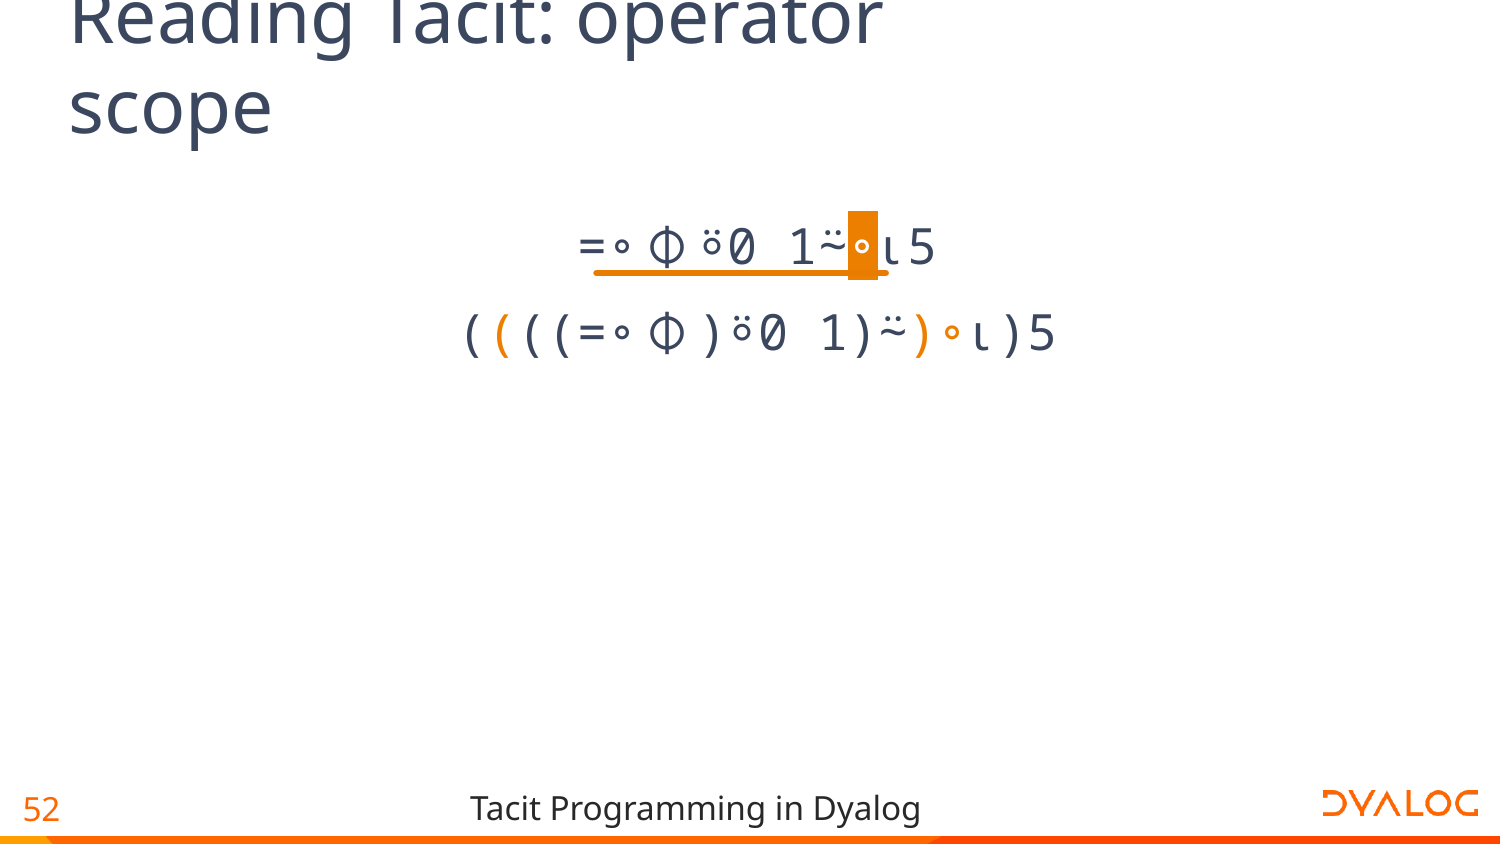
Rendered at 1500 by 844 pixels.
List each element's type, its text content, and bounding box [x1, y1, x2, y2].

picture [0, 836, 1500, 844]
picture [1323, 790, 1478, 816]
title Reading Tacit: operator scope [53, 43, 1121, 157]
list =∘⌽⍤0 1⍨∘⍳5 ((((=∘⌽)⍤0 1)⍨)∘⍳)5 [53, 207, 1463, 740]
